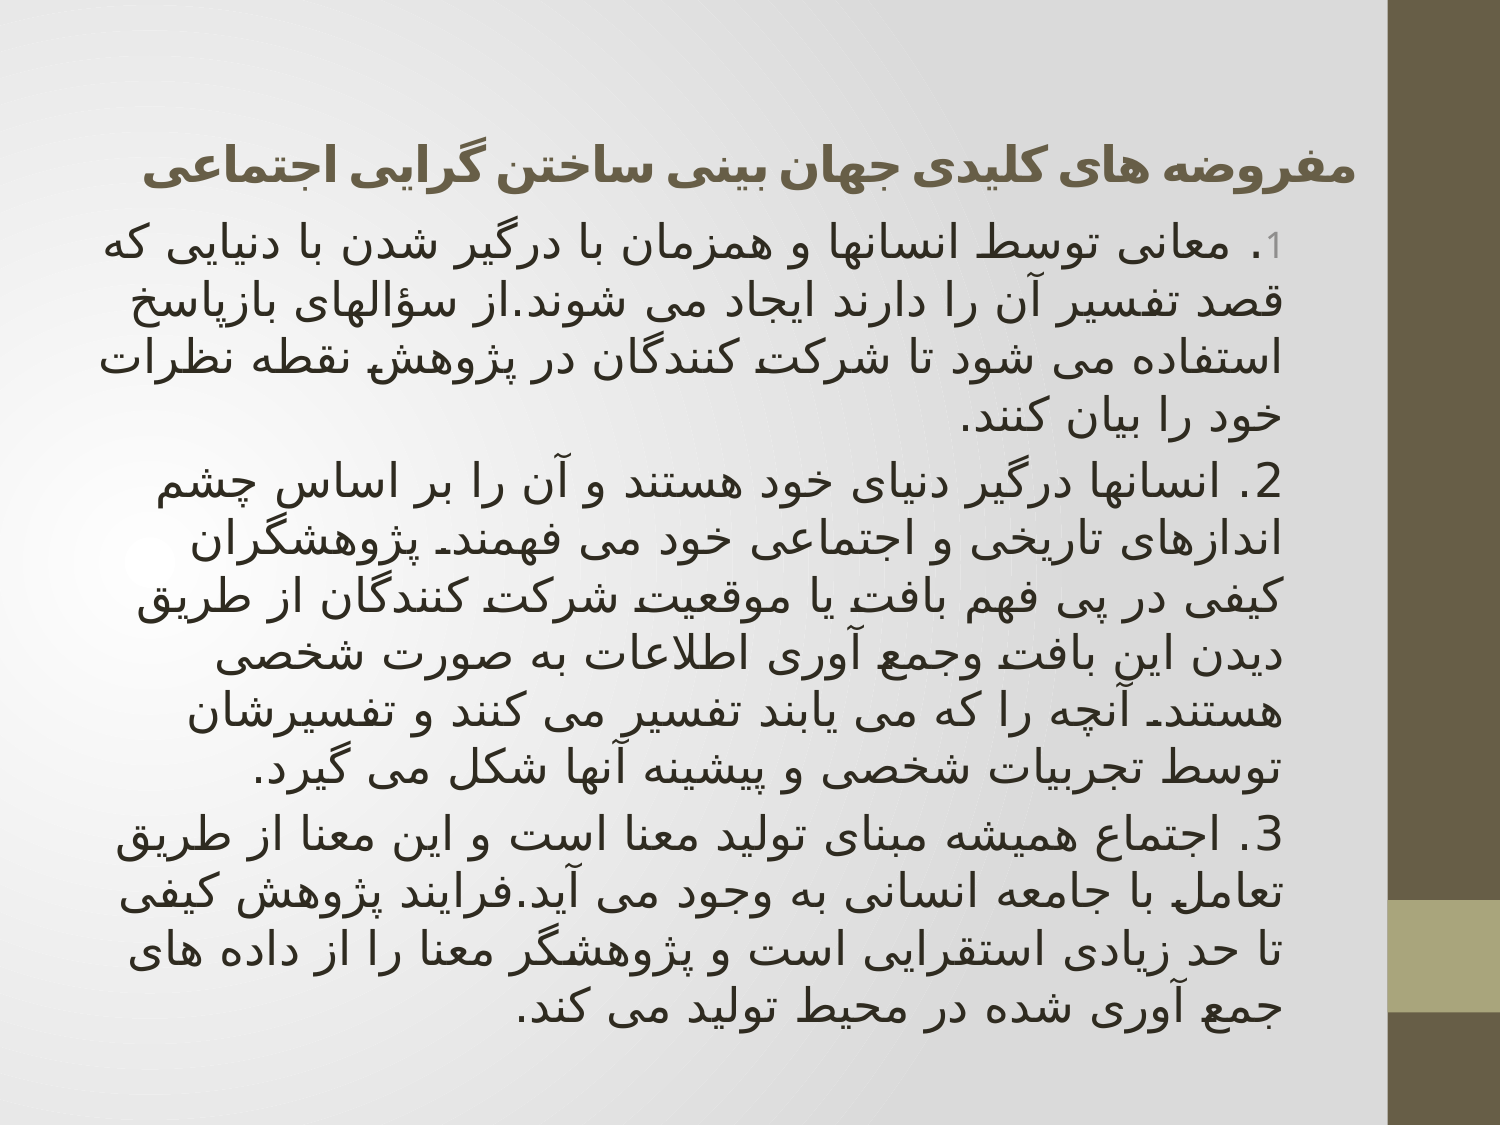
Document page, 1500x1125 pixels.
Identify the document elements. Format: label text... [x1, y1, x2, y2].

title مفروضه های کلیدی جهان بینی ساختن گرایی اجتماعی [112, 62, 1388, 200]
subtitle 1. معانی توسط انسانها و همزمان با درگیر شدن با دنیایی که قصد تفسیر آن را دارند ایجاد می شوند.از سؤالهای بازپاسخ استفاده می شود تا شرکت کنندگان در پژوهش نقطه نظرات خود را بیان کنند. 2. انسانها درگیر دنیای خود هستند و آن را بر اساس چشم اندازهای تاریخی و اجتماعی خود می فهمند. پژوهشگران کیفی در پی فهم بافت یا موقعیت شرکت کنندگان از طریق دیدن این بافت وجمع آوری اطلاعات به صورت شخصی هستند. آنچه را که می یابند تفسیر می کنند و تفسیرشان توسط تجربیات شخصی و پیشینه آنها شکل می گیرد. 3. اجتماع همیشه مبنای تولید معنا است و این معنا از طریق تعامل با جامعه انسانی به وجود می آید.فرایند پژوهش کیفی تا حد زیادی استقرایی است و پژوهشگر معنا را از داده های جمع آوری شده در محیط تولید می کند. [75, 200, 1300, 1050]
